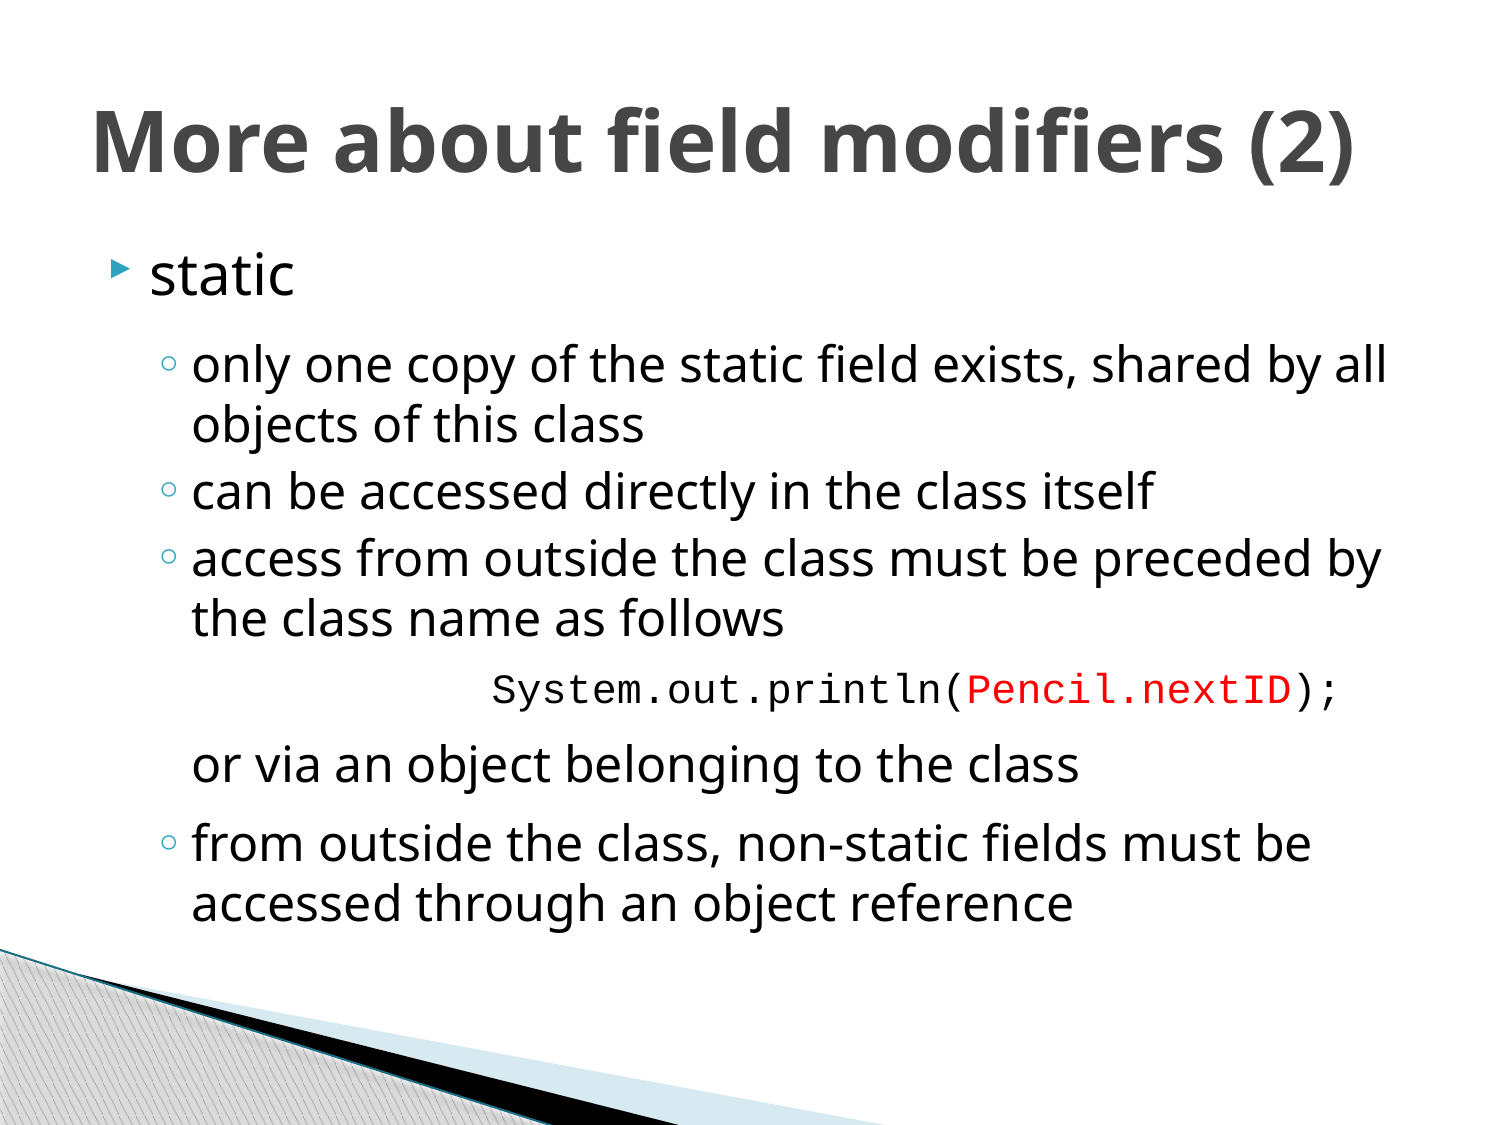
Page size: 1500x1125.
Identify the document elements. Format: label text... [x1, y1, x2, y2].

list static only one copy of the static field exists, shared by all objects of this class can be accessed directly in the class itself access from outside the class must be preceded by the class name as follows System.out.println(Pencil.nextID); or via an object belonging to the class from outside the class, non-static fields must be accessed through an object reference [75, 237, 1425, 1013]
title More about field modifiers (2) [75, 45, 1425, 233]
